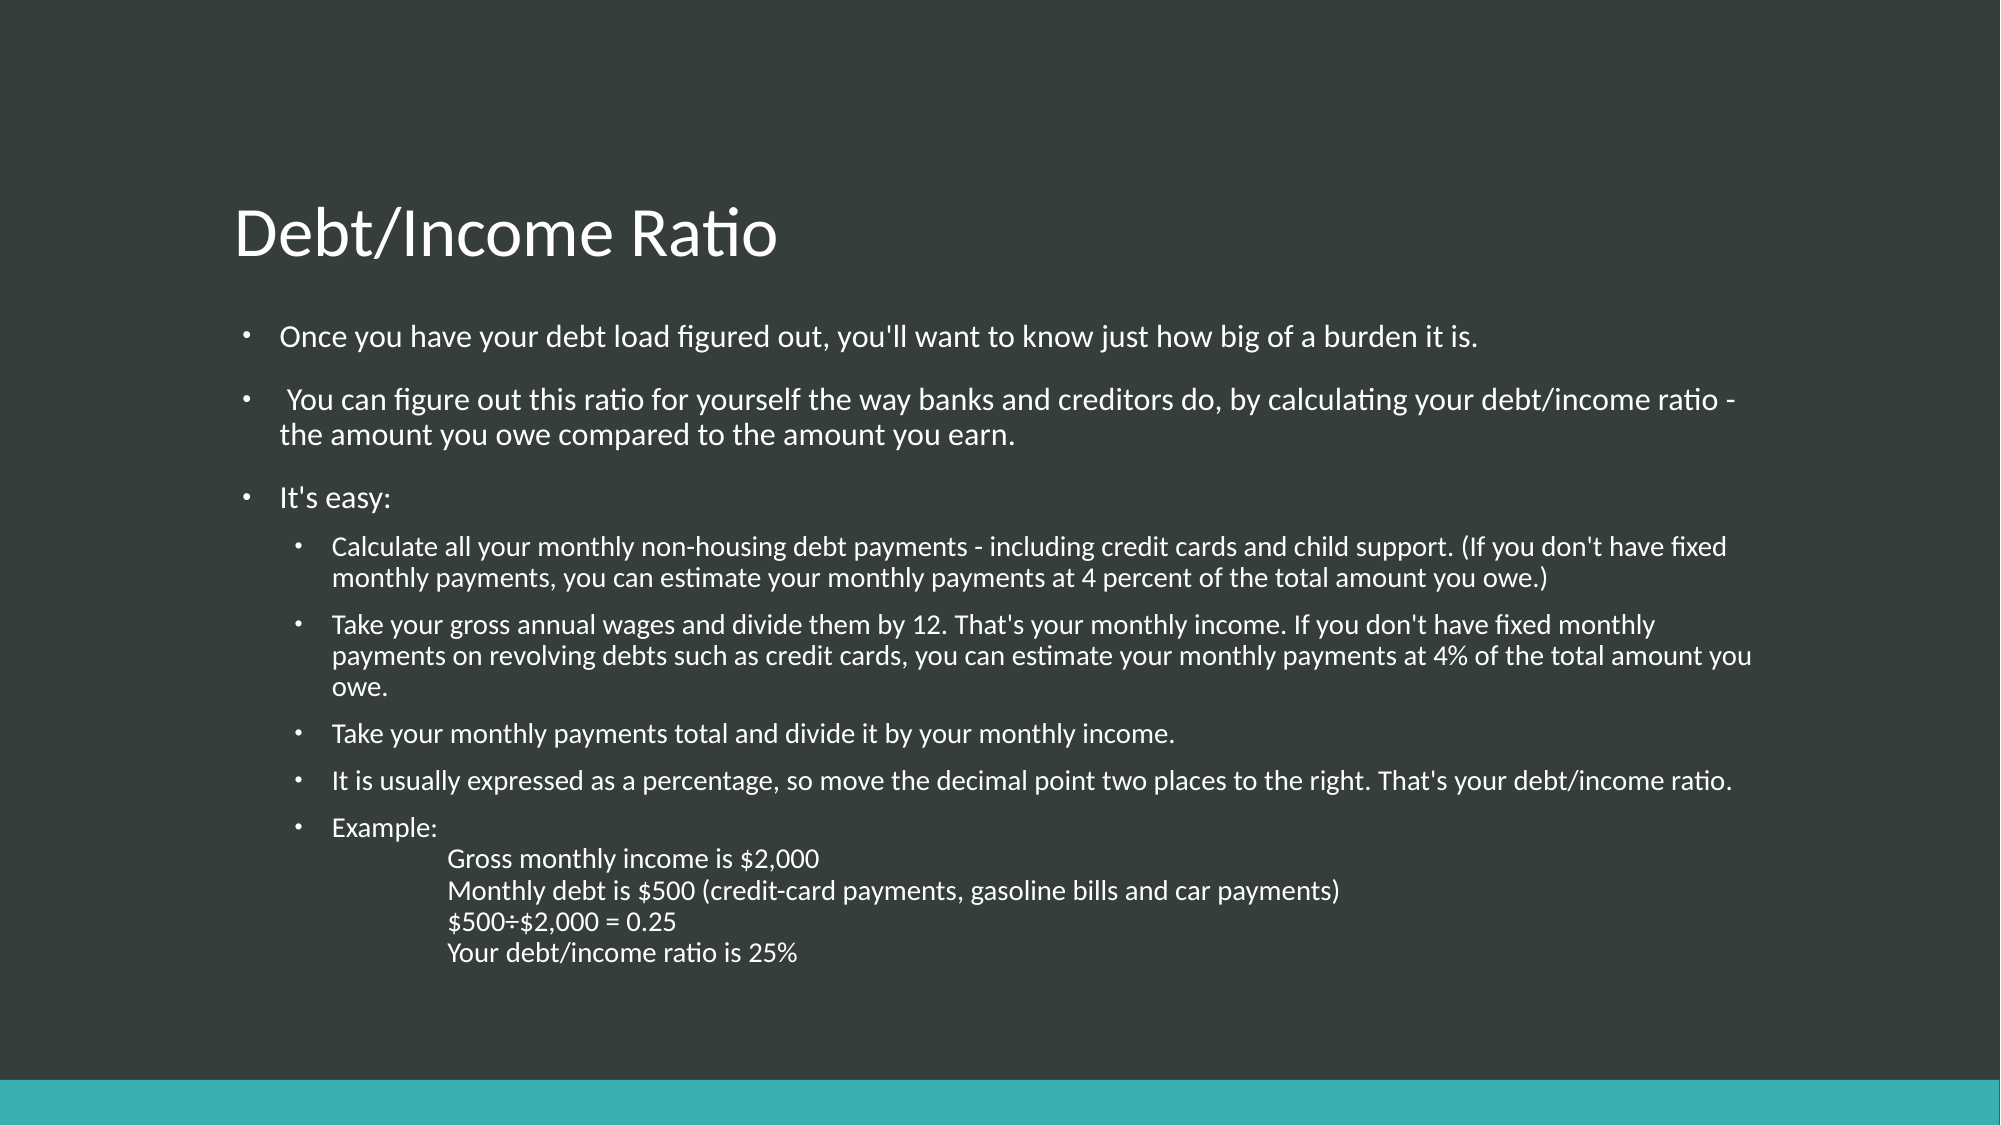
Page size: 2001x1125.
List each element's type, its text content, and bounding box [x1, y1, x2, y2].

title Debt/Income Ratio [219, 76, 1780, 279]
list Once you have your debt load figured out, you'll want to know just how big of a burden it is. You can figure out this ratio for yourself the way banks and creditors do, by calculating your debt/income ratio - the amount you owe compared to the amount you earn. It's easy: Calculate all your monthly non-housing debt payments - including credit cards and child support. (If you don't have fixed monthly payments, you can estimate your monthly payments at 4 percent of the total amount you owe.) Take your gross annual wages and divide them by 12. That's your monthly income. If you don't have fixed monthly payments on revolving debts such as credit cards, you can estimate your monthly payments at 4% of the total amount you owe. Take your monthly payments total and divide it by your monthly income. It is usually expressed as a percentage, so move the decimal point two places to the right. That's your debt/income ratio. Example: Gross monthly income is $2,000 Monthly debt is $500 (credit-card payments, gasoline bills and car payments) $500÷$2,000 = 0.25 Your debt/income ratio is 25% [219, 311, 1780, 990]
